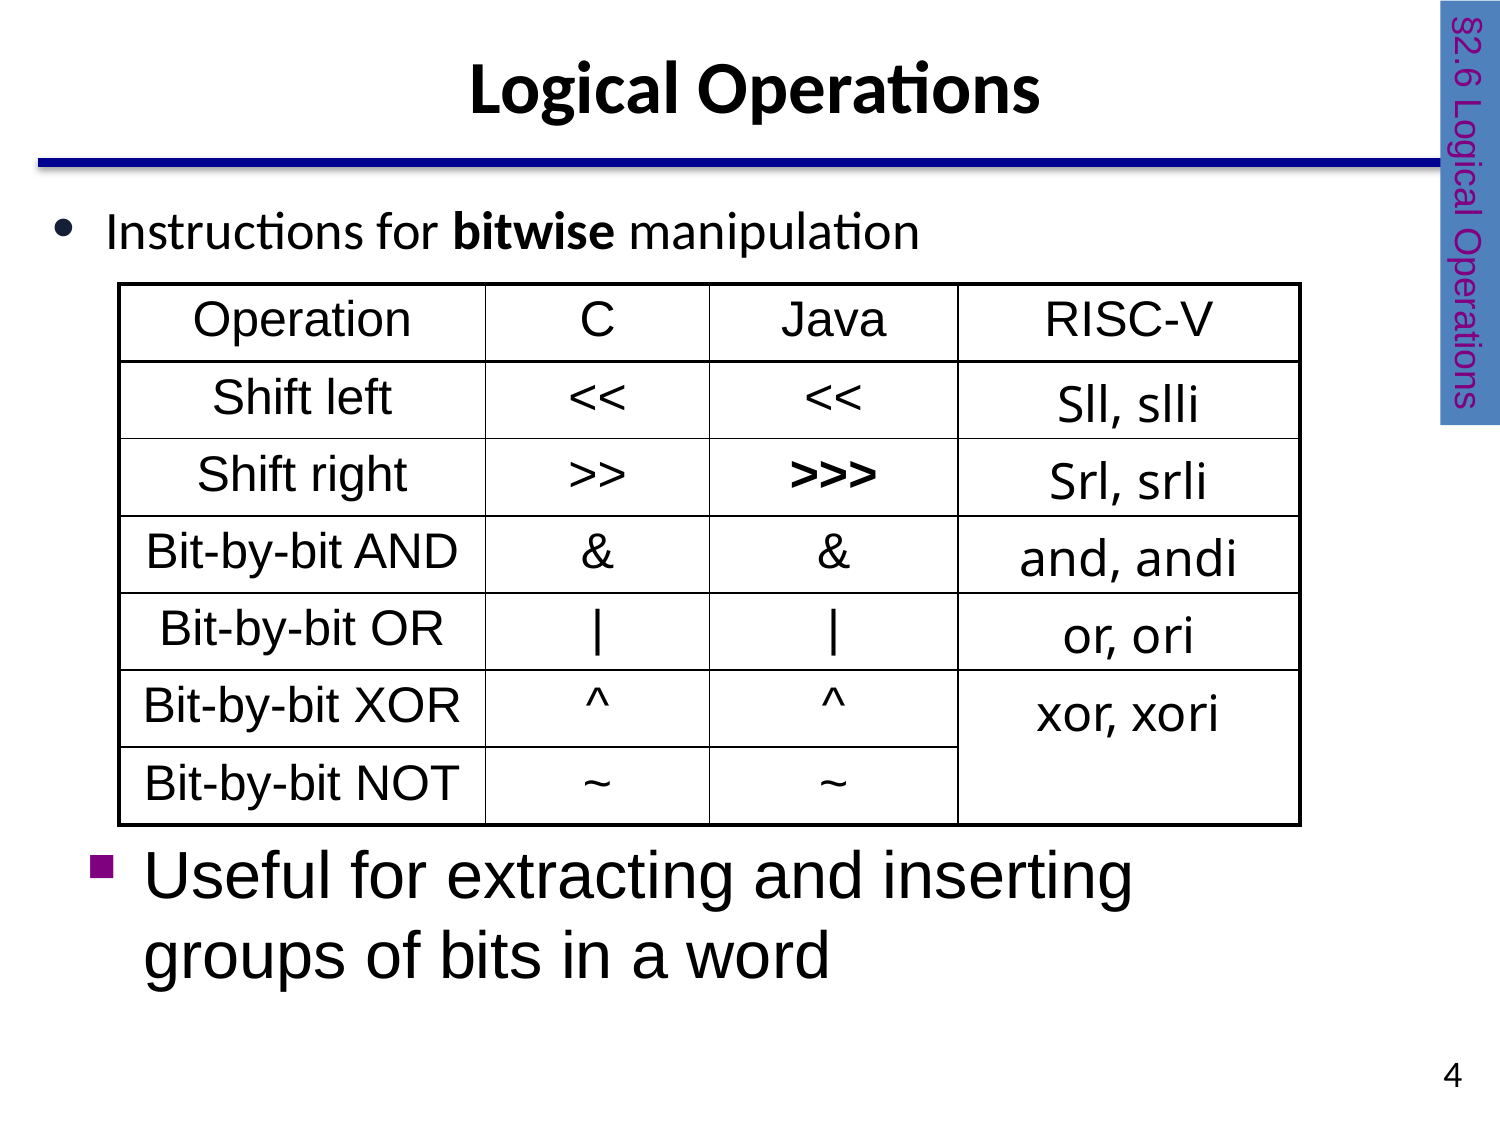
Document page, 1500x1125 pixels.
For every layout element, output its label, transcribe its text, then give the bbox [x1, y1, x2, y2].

table_cell ^ [486, 671, 709, 746]
table_cell xor, xori [959, 671, 1298, 823]
table_header Java [710, 286, 957, 360]
list Instructions for bitwise manipulation [37, 187, 1475, 1043]
table_cell Sll, slli [959, 363, 1298, 438]
table_header Operation [121, 286, 485, 360]
table_cell Bit-by-bit OR [121, 594, 485, 669]
table_cell & [486, 517, 709, 592]
table_header C [486, 286, 709, 360]
table_cell << [710, 363, 957, 438]
slide_number 4 [1127, 1042, 1478, 1103]
title Logical Operations [37, 24, 1440, 143]
table_cell >> [486, 439, 709, 515]
table_cell ^ [710, 671, 957, 746]
table_cell ~ [710, 748, 957, 823]
table_cell Shift right [121, 439, 485, 515]
table_cell or, ori [959, 594, 1298, 669]
table_cell | [486, 594, 709, 669]
table_cell Srl, srli [959, 439, 1298, 515]
table_cell and, andi [959, 517, 1298, 592]
table_cell & [710, 517, 957, 592]
table_cell Bit-by-bit XOR [121, 671, 485, 746]
table_cell << [486, 363, 709, 438]
table_header RISC-V [959, 286, 1298, 360]
table_cell Bit-by-bit NOT [121, 748, 485, 823]
table_cell Bit-by-bit AND [121, 517, 485, 592]
table_cell ~ [486, 748, 709, 823]
table_cell Shift left [121, 363, 485, 438]
table_cell >>> [710, 439, 957, 515]
text_box §2.6 Logical Operations [1440, 0, 1500, 426]
table_cell | [710, 594, 957, 669]
text_box Useful for extracting and inserting groups of bits in a word [72, 824, 1348, 1002]
